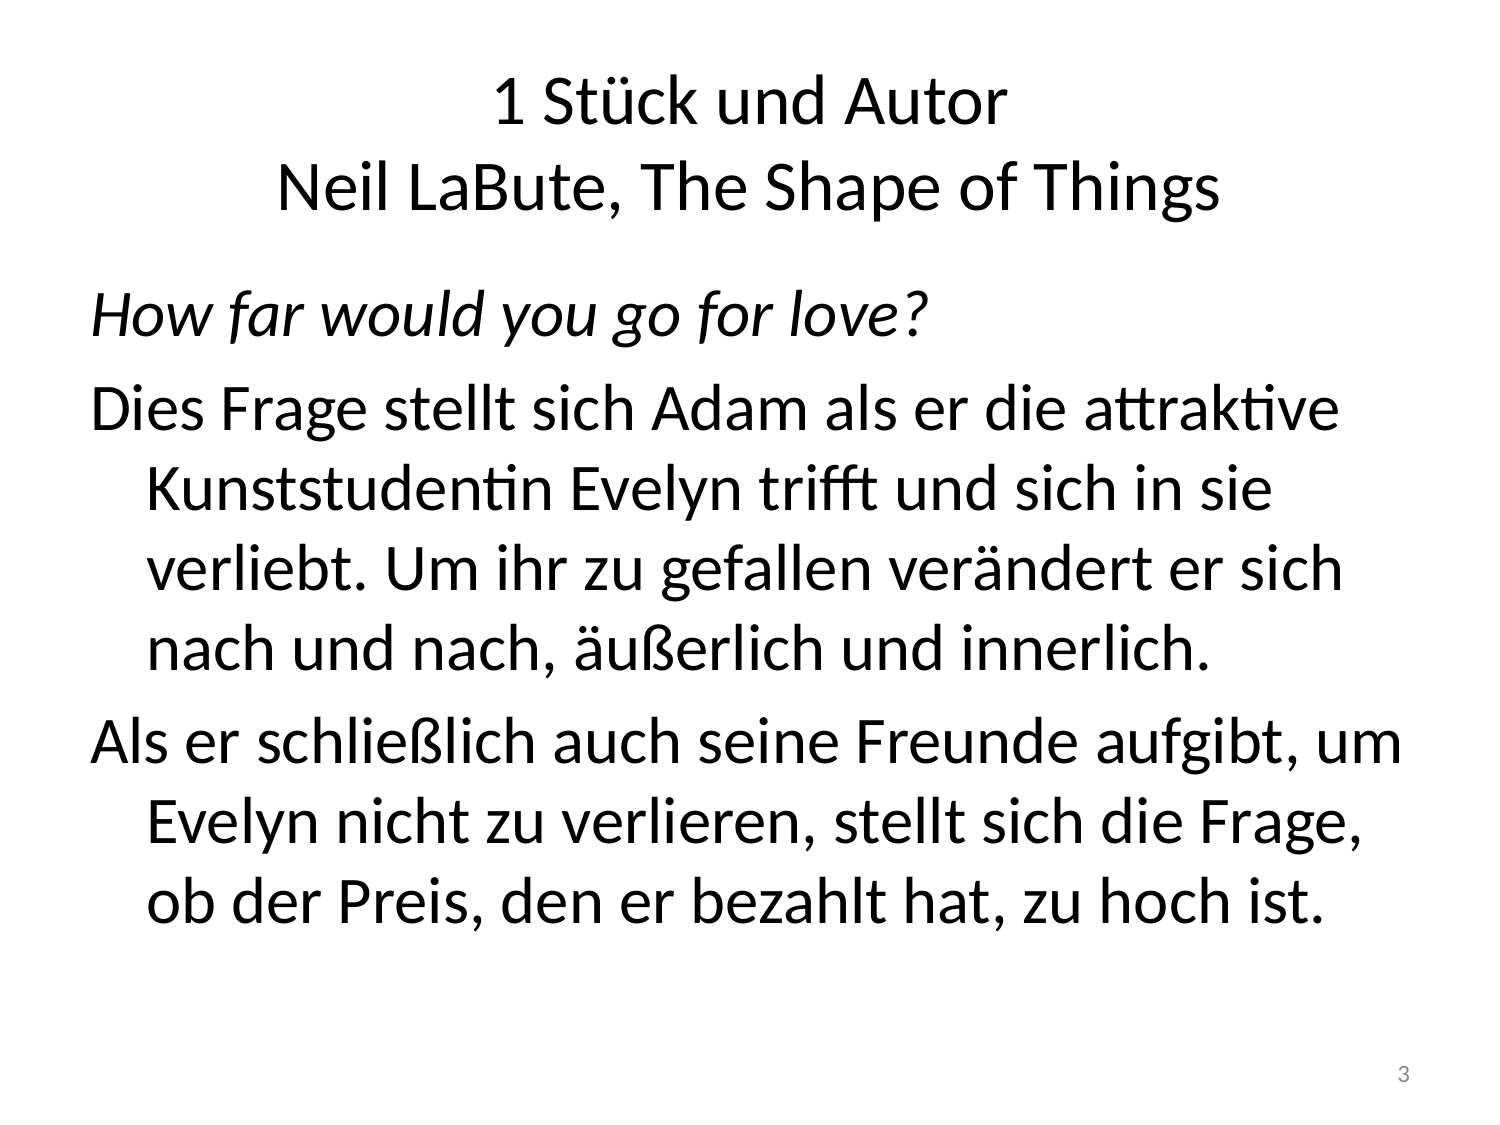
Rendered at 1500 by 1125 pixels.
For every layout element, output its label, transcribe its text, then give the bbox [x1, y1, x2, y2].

title 1 Stück und Autor Neil LaBute, The Shape of Things [75, 45, 1425, 233]
slide_number 3 [1074, 1042, 1425, 1103]
list How far would you go for love? Dies Frage stellt sich Adam als er die attraktive Kunststudentin Evelyn trifft und sich in sie verliebt. Um ihr zu gefallen verändert er sich nach und nach, äußerlich und innerlich. Als er schließlich auch seine Freunde aufgibt, um Evelyn nicht zu verlieren, stellt sich die Frage, ob der Preis, den er bezahlt hat, zu hoch ist. [75, 262, 1425, 1005]
